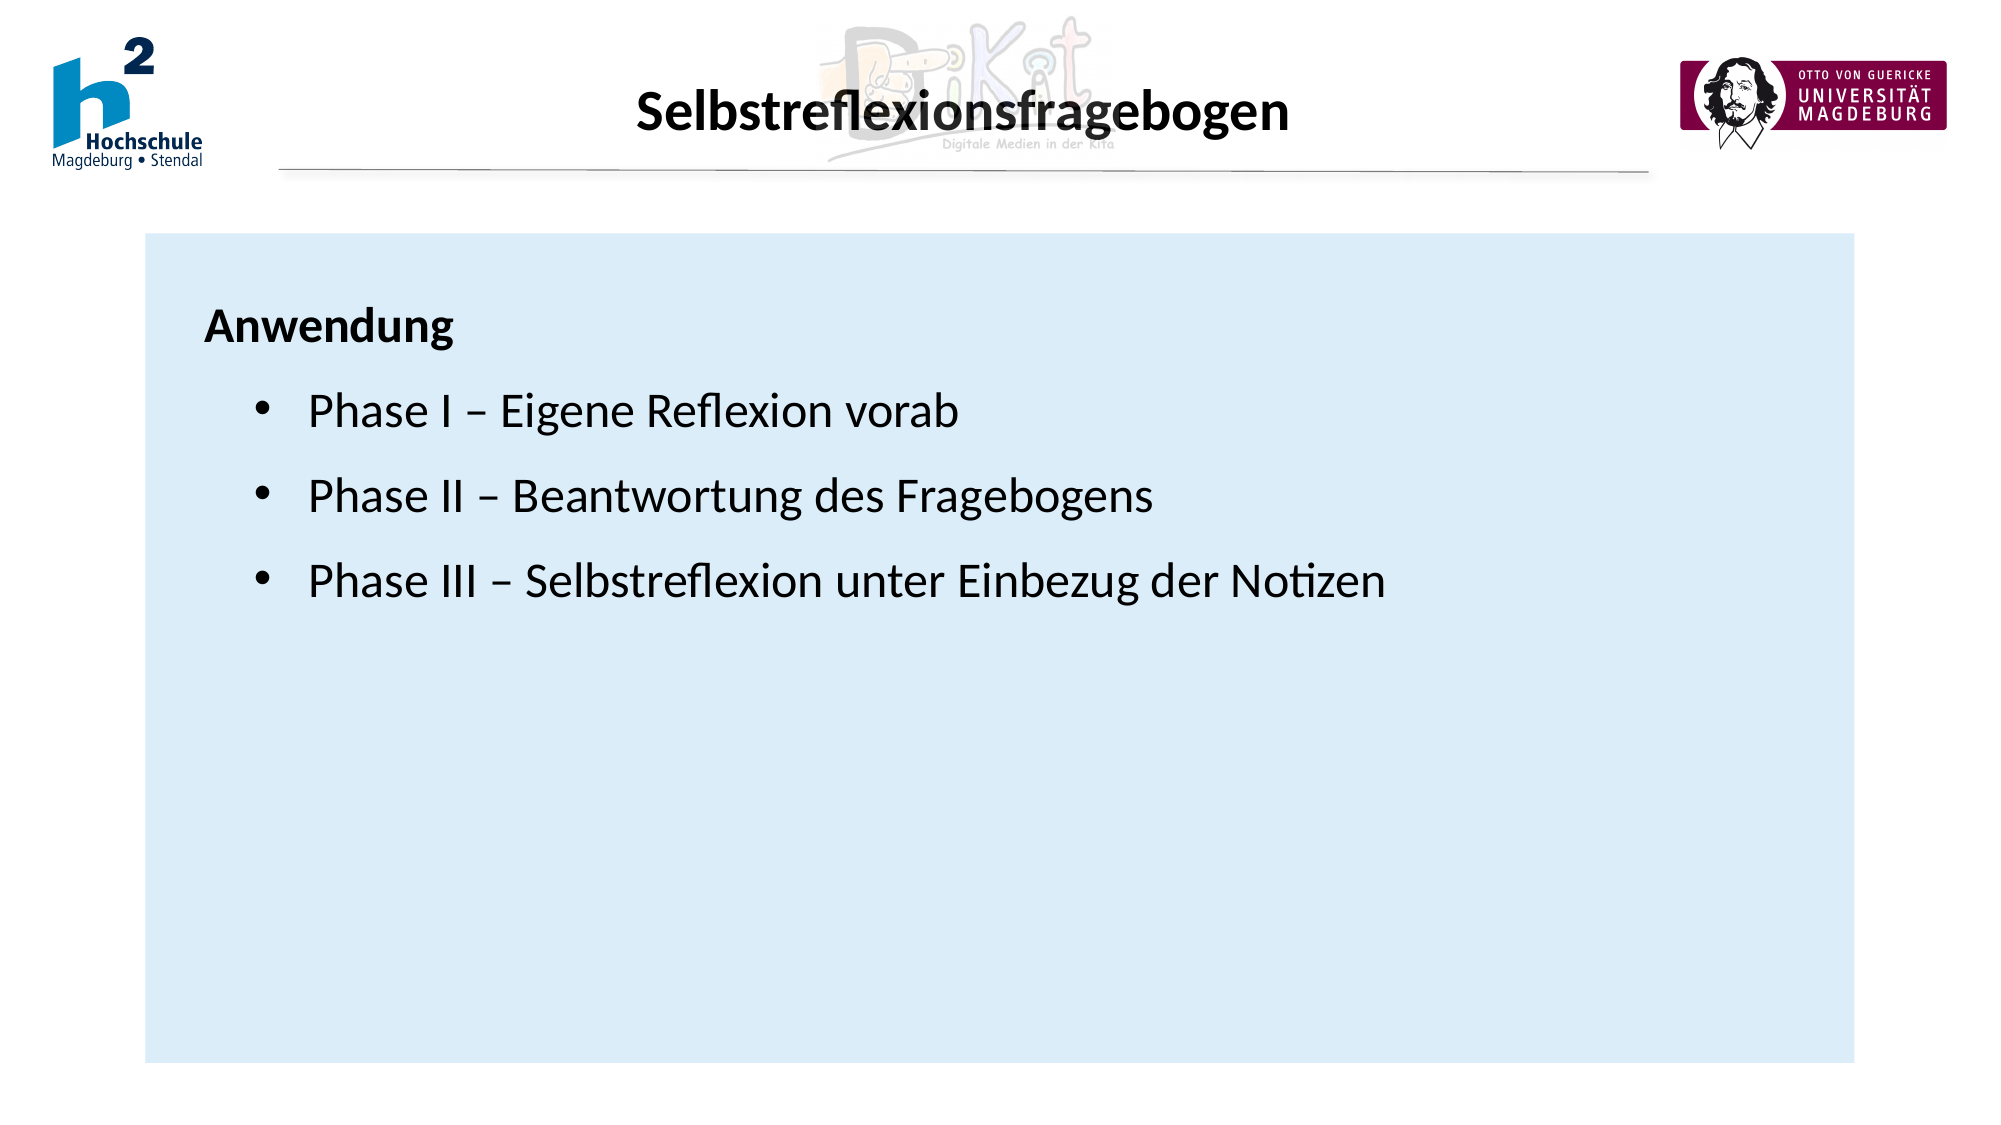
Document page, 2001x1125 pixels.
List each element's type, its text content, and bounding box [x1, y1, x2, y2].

picture [816, 14, 1119, 170]
text_box [142, 233, 1868, 1063]
text_box Selbstreflexionsfragebogen [1122, 65, 1649, 150]
text_box Selbstreflexionsfragebogen [278, 65, 811, 150]
picture [1680, 57, 1947, 150]
picture [53, 37, 202, 170]
